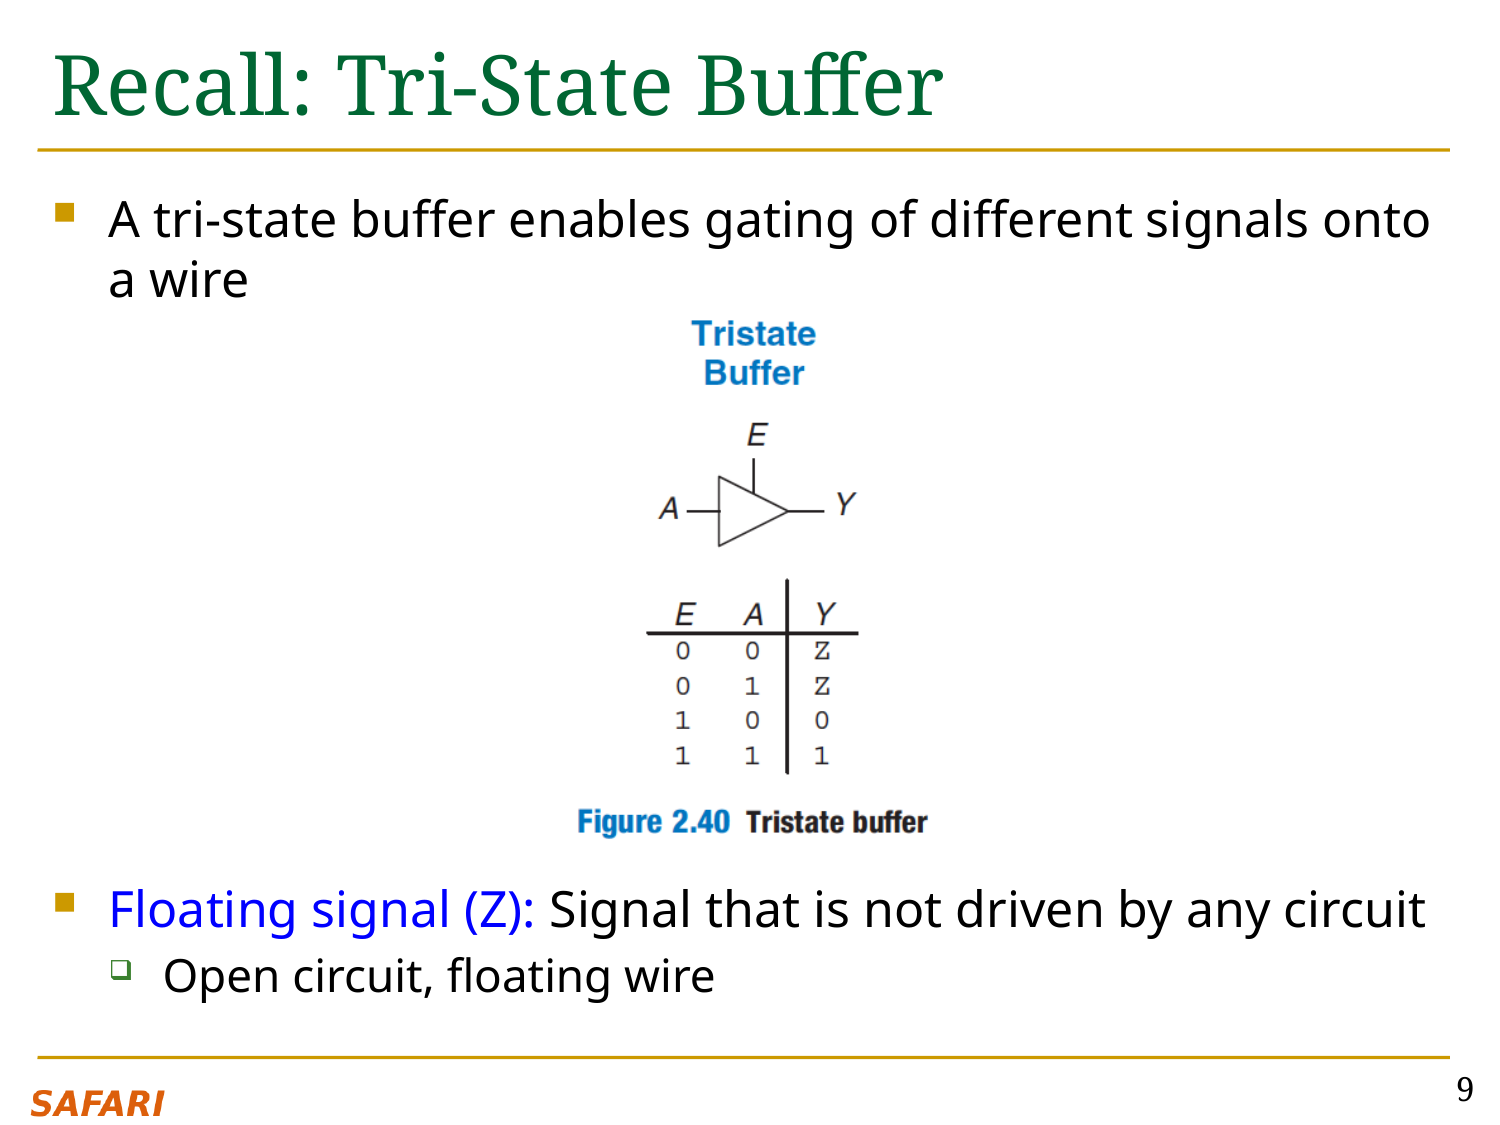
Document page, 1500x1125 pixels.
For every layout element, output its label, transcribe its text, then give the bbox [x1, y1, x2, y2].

picture [552, 299, 948, 858]
title Recall: Tri-State Buffer [37, 24, 1450, 170]
slide_number 9 [1139, 1045, 1490, 1121]
picture [29, 1083, 169, 1124]
list A tri-state buffer enables gating of different signals onto a wire Floating signal (Z): Signal that is not driven by any circuit Open circuit, floating wire [37, 179, 1450, 1025]
